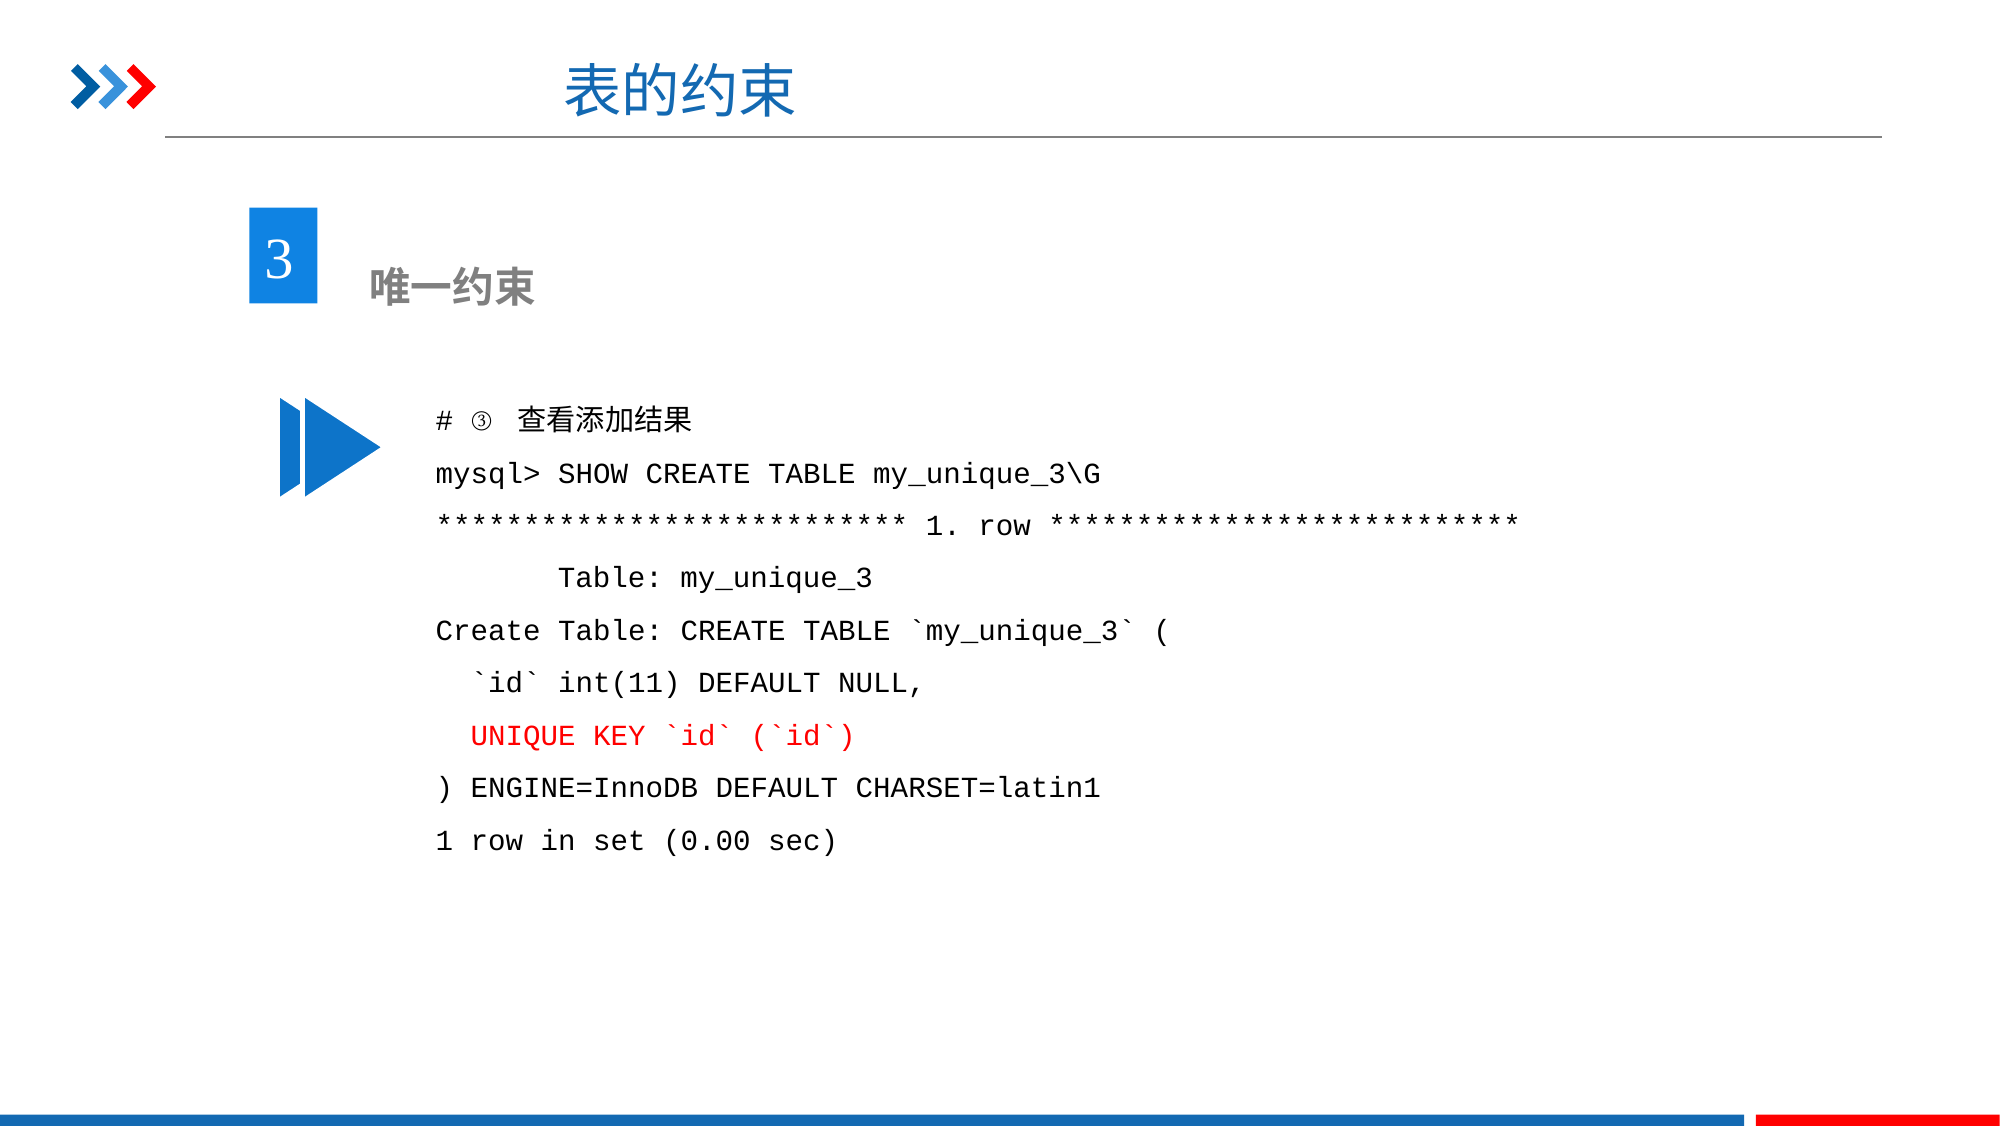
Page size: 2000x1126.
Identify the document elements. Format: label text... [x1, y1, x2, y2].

title 表的约束 [521, 25, 1296, 153]
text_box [249, 207, 318, 304]
text_box # ③ 查看添加结果 mysql> SHOW CREATE TABLE my_unique_3\G *************************** 1. row *************************** Table: my_unique_3 Create Table: CREATE TABLE `my_unique_3` ( `id` int(11) DEFAULT NULL, UNIQUE KEY `id` (`id`) ) ENGINE=InnoDB DEFAULT CHARSET=latin1 1 row in set (0.00 sec) [383, 376, 1604, 864]
text_box 唯一约束 [319, 245, 1092, 320]
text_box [277, 393, 386, 502]
